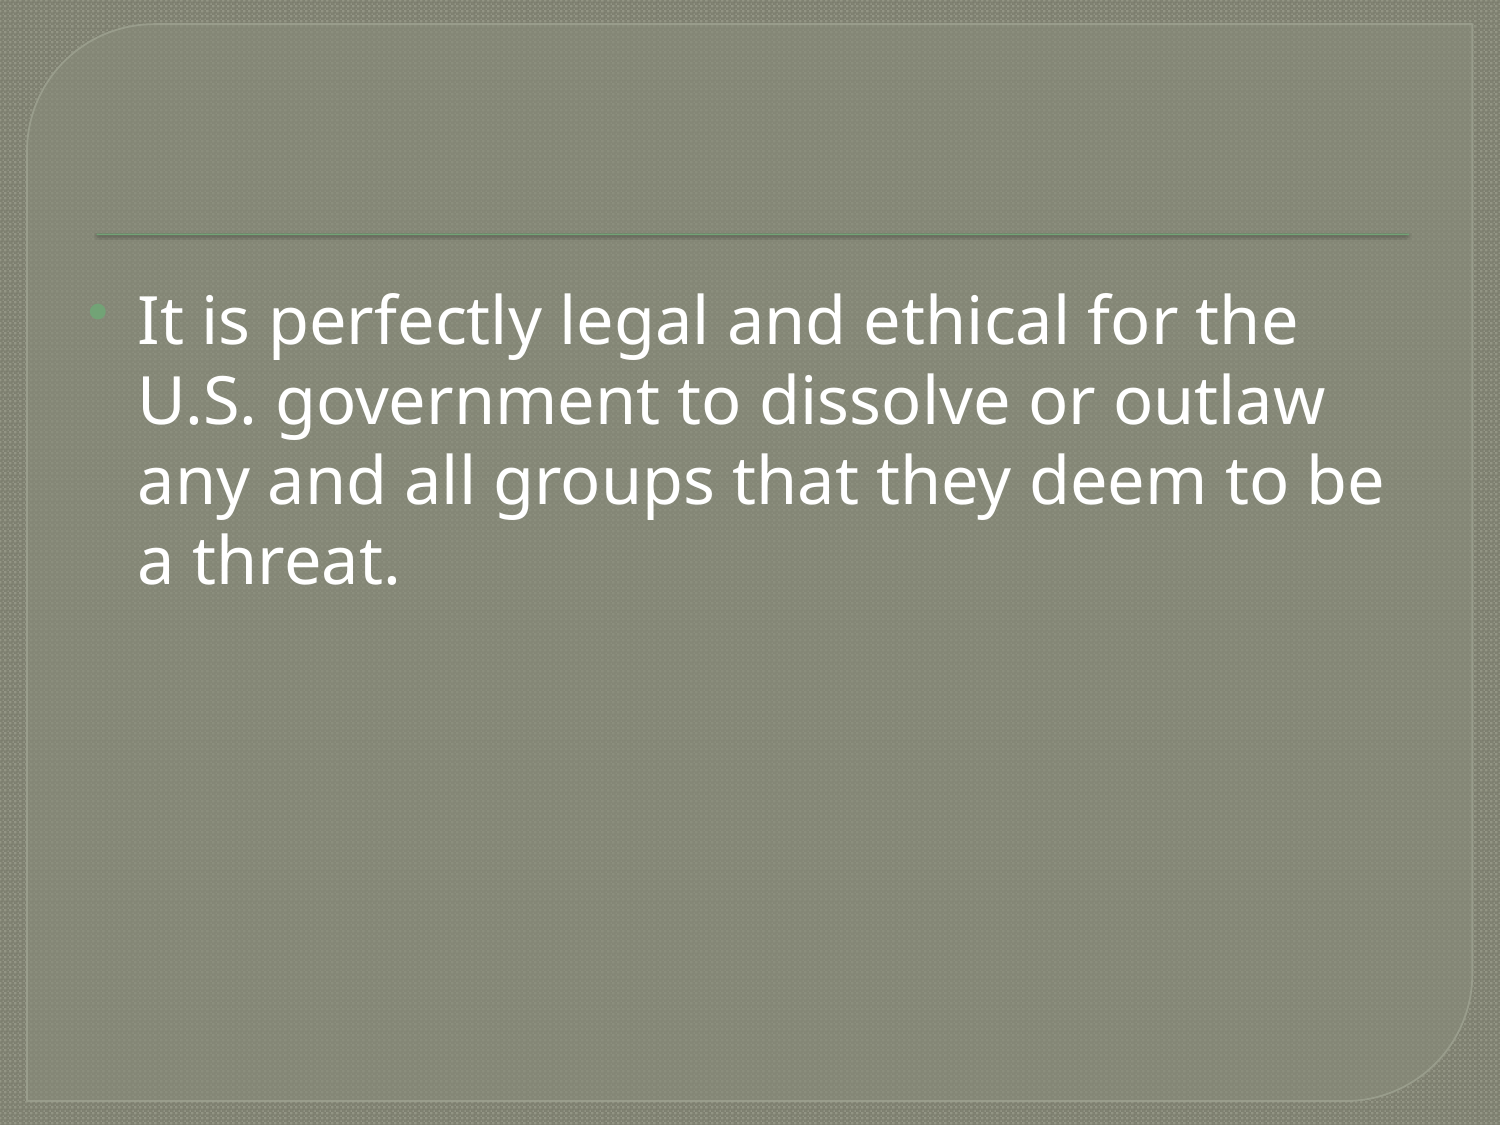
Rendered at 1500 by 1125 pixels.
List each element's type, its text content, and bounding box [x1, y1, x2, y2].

list It is perfectly legal and ethical for the U.S. government to dissolve or outlaw any and all groups that they deem to be a threat. [74, 269, 1426, 1013]
